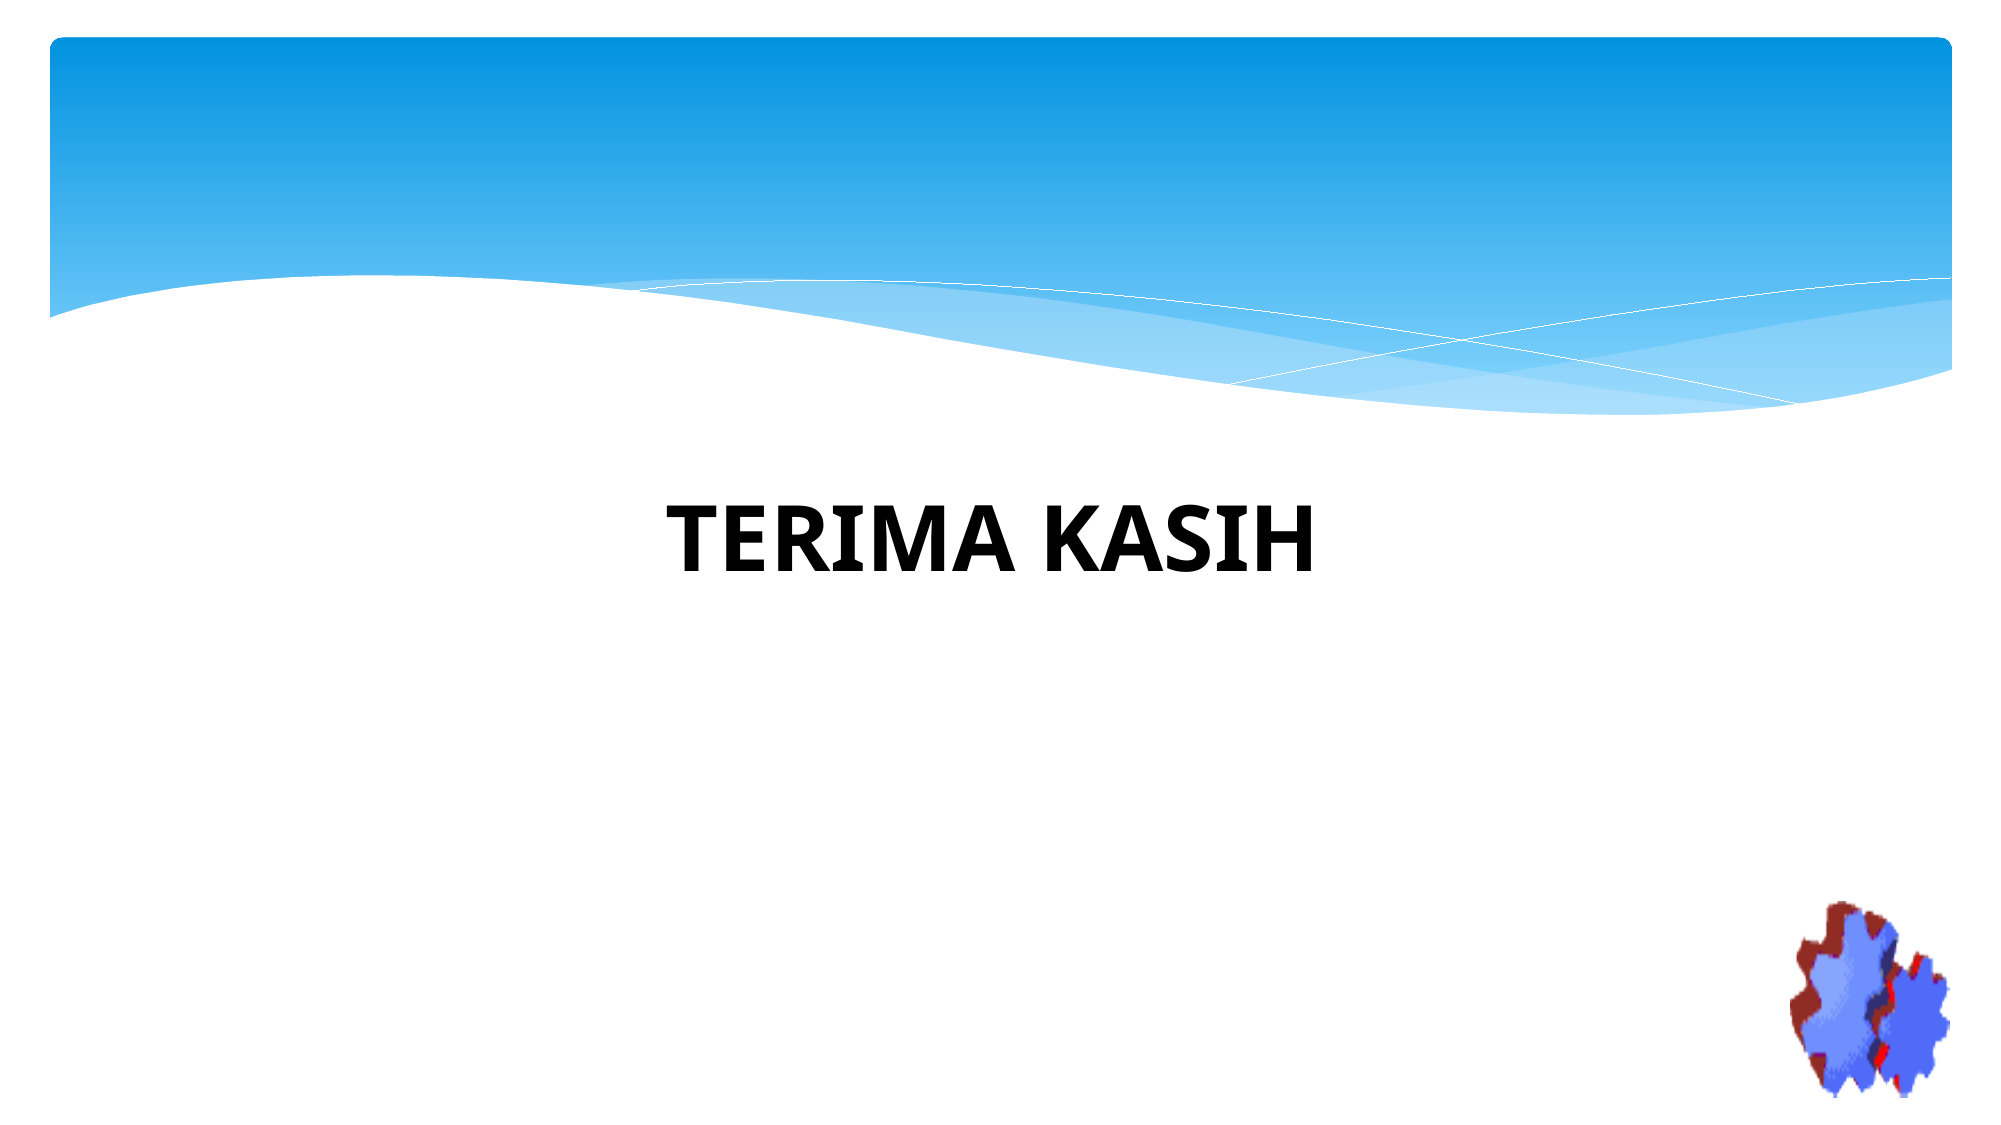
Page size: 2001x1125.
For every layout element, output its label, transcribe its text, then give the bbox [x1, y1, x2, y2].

title TERIMA KASIH [597, 437, 1389, 633]
picture [1790, 901, 1951, 1098]
